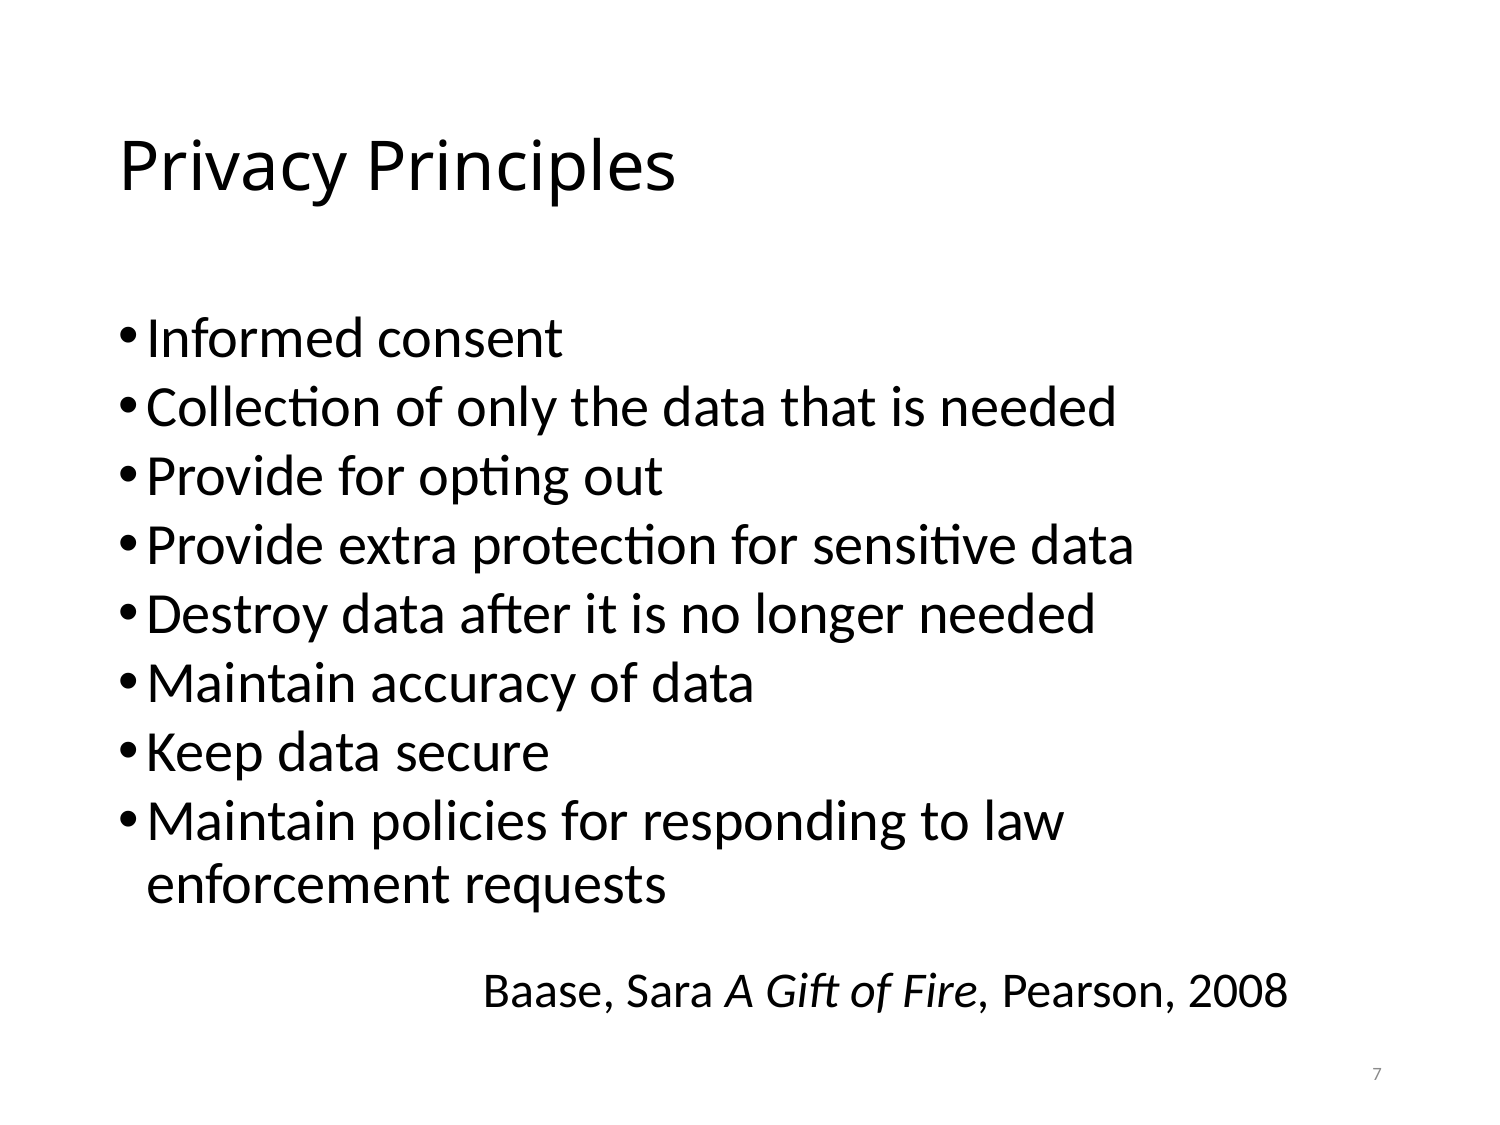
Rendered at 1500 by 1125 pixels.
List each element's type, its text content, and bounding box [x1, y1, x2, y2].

text_box Baase, Sara A Gift of Fire, Pearson, 2008 [468, 949, 1331, 1025]
list Informed consent Collection of only the data that is needed Provide for opting out Provide extra protection for sensitive data Destroy data after it is no longer needed Maintain accuracy of data Keep data secure Maintain policies for responding to law enforcement requests [103, 299, 1397, 1014]
slide_number 7 [1059, 1042, 1397, 1103]
title Privacy Principles [103, 59, 1397, 278]
